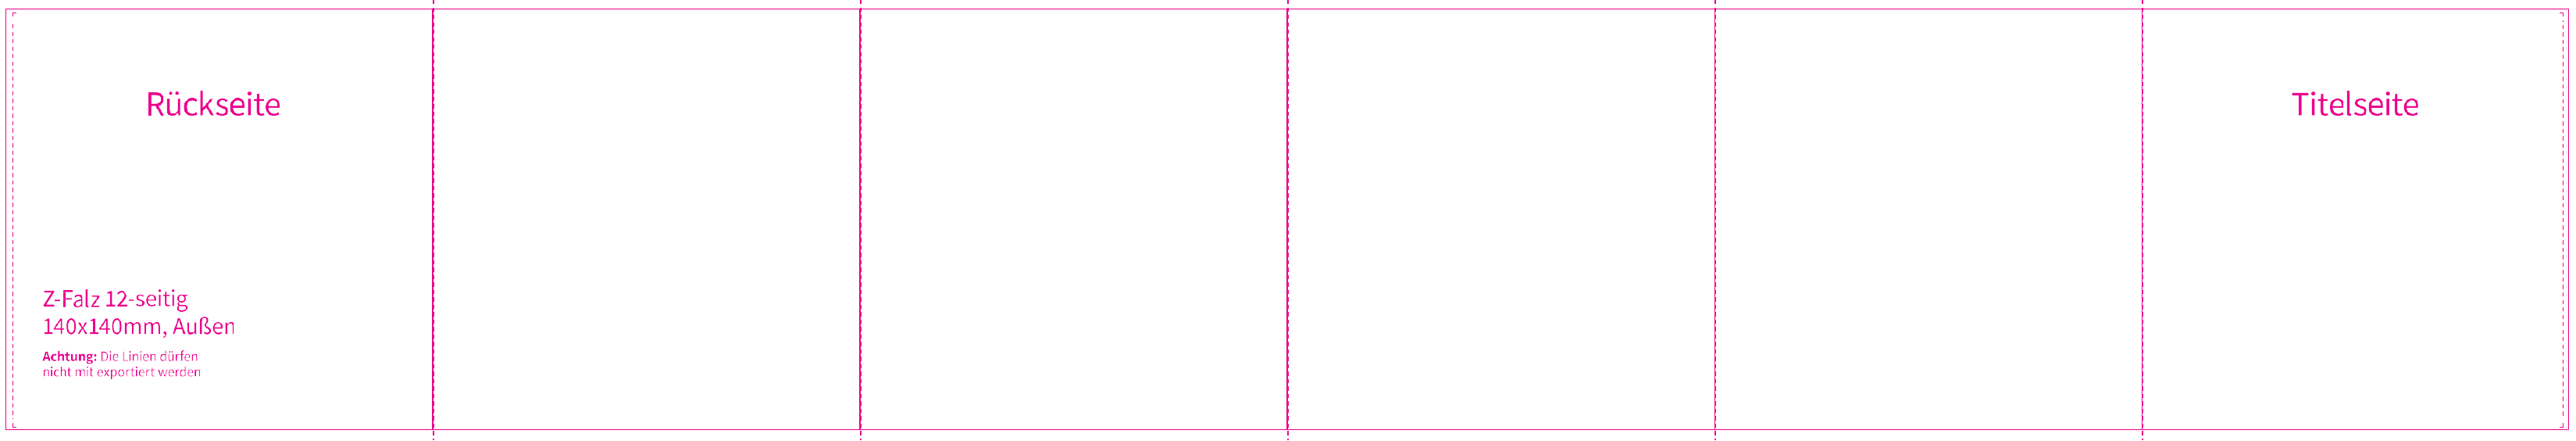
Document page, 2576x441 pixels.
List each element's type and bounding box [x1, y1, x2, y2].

table_header [1288, 9, 1714, 429]
text_box [148, 91, 245, 117]
table_header [433, 9, 859, 429]
text_box [247, 91, 280, 117]
text_box [2292, 91, 2418, 117]
table_header [6, 9, 432, 429]
text_box [42, 350, 200, 379]
table_header [1715, 9, 2142, 429]
table_header [2143, 9, 2568, 429]
text_box [44, 289, 234, 339]
table_header [861, 9, 1286, 429]
